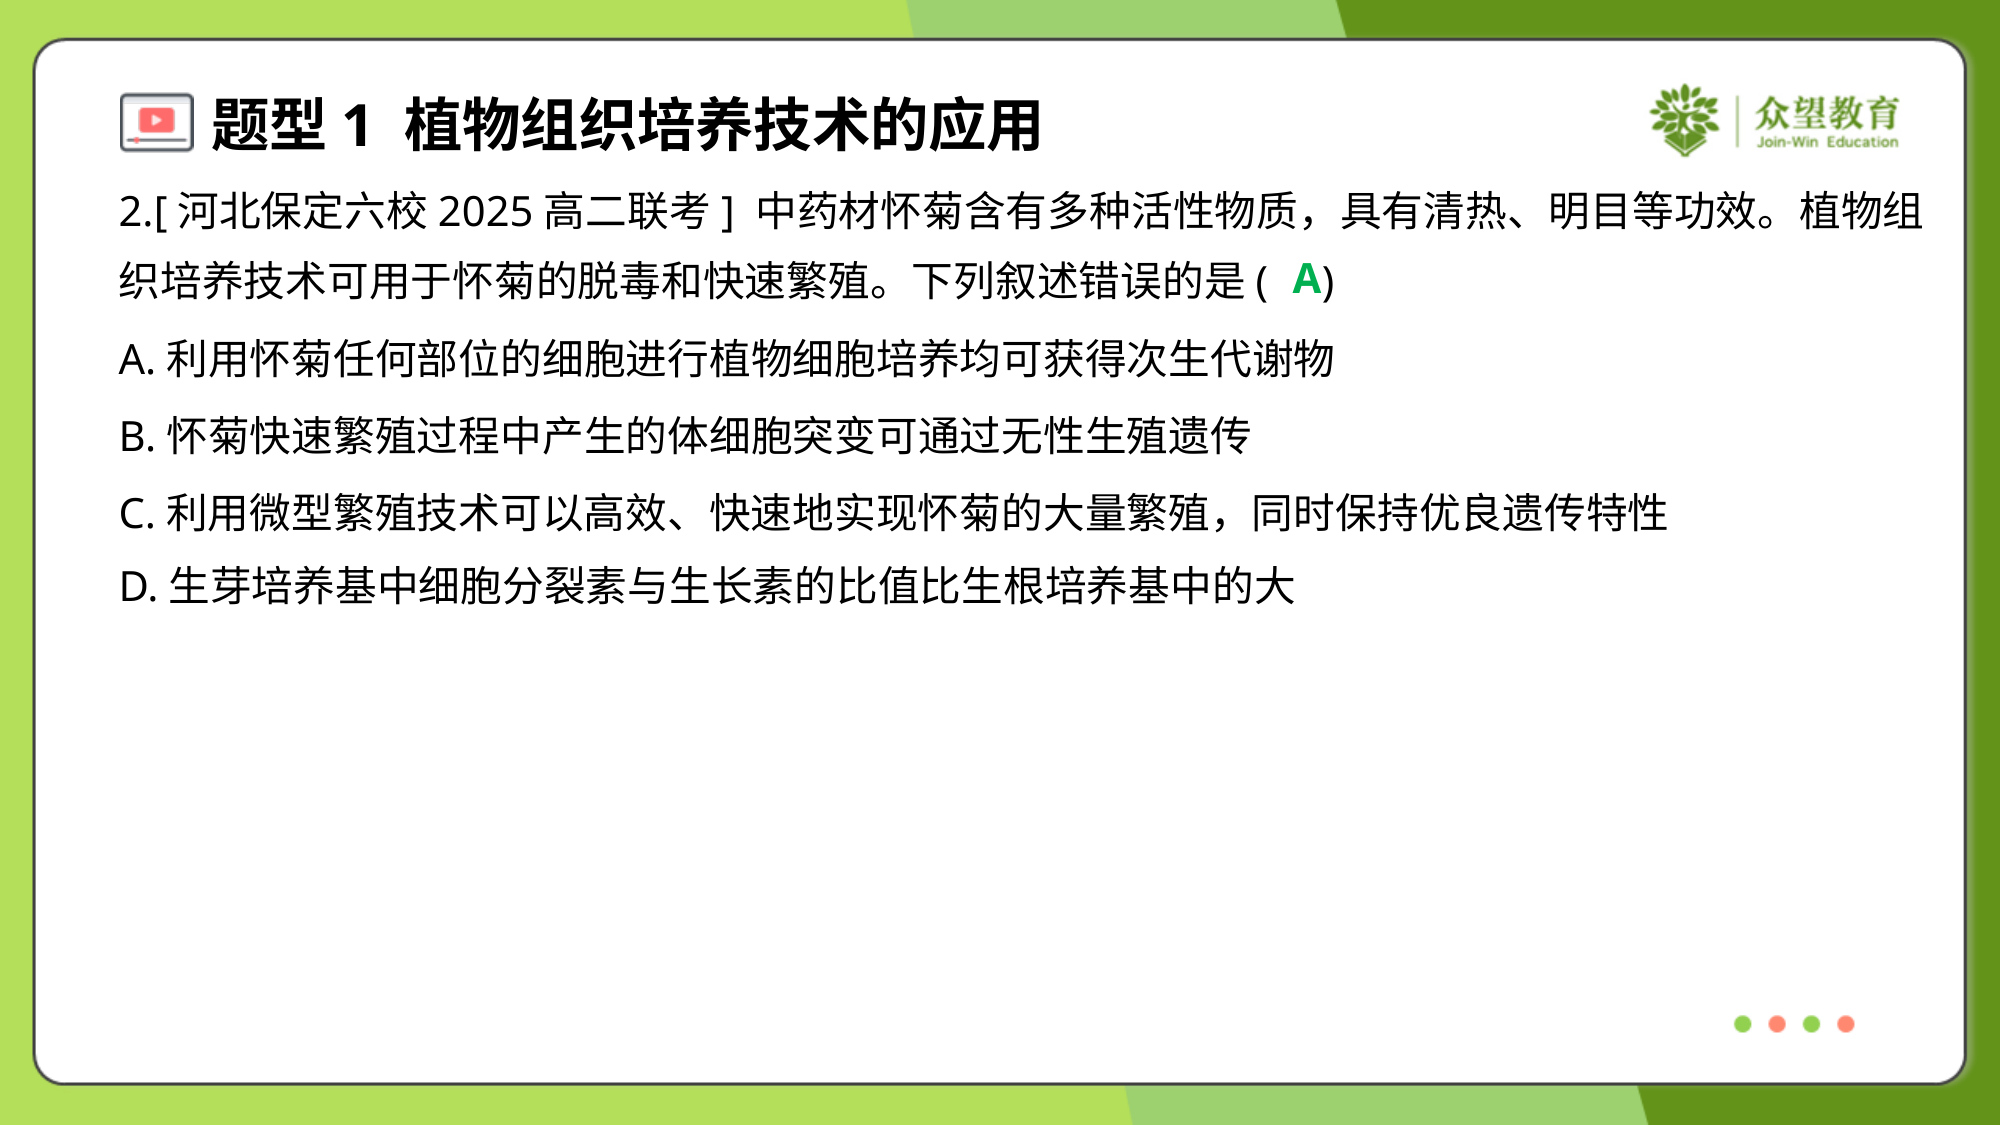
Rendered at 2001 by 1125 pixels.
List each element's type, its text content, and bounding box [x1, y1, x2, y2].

text_box A [1276, 231, 1338, 296]
text_box A.利用怀菊任何部位的细胞进行植物细胞培养均可获得次生代谢物 B.怀菊快速繁殖过程中产生的体细胞突变可通过无性生殖遗传 C.利用微型繁殖技术可以高效、快速地实现怀菊的大量繁殖，同时保持优良遗传特性 D.生芽培养基中细胞分裂素与生长素的比值比生根培养基中的大 [118, 307, 1883, 603]
picture [0, 0, 2000, 1125]
text_box 2.[河北保定六校2025高二联考] 中药材怀菊含有多种活性物质，具有清热、明目等功效。植物组 织培养技术可用于怀菊的脱毒和快速繁殖。下列叙述错误的是( ) [118, 159, 1883, 298]
